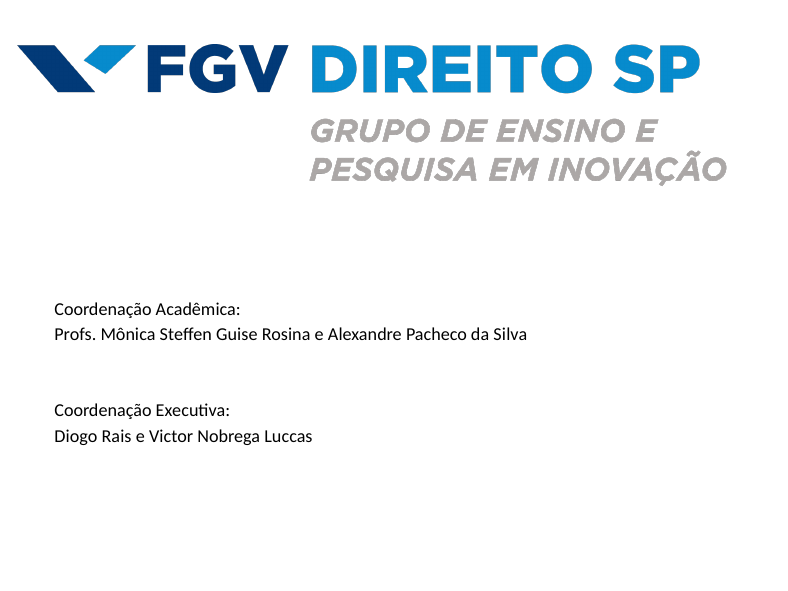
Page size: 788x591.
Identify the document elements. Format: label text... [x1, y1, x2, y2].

list Coordenação Acadêmica: Profs. Mônica Steffen Guise Rosina e Alexandre Pacheco da Silva Coordenação Executiva: Diogo Rais e Victor Nobrega Luccas [39, 137, 749, 528]
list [17, 0, 727, 277]
